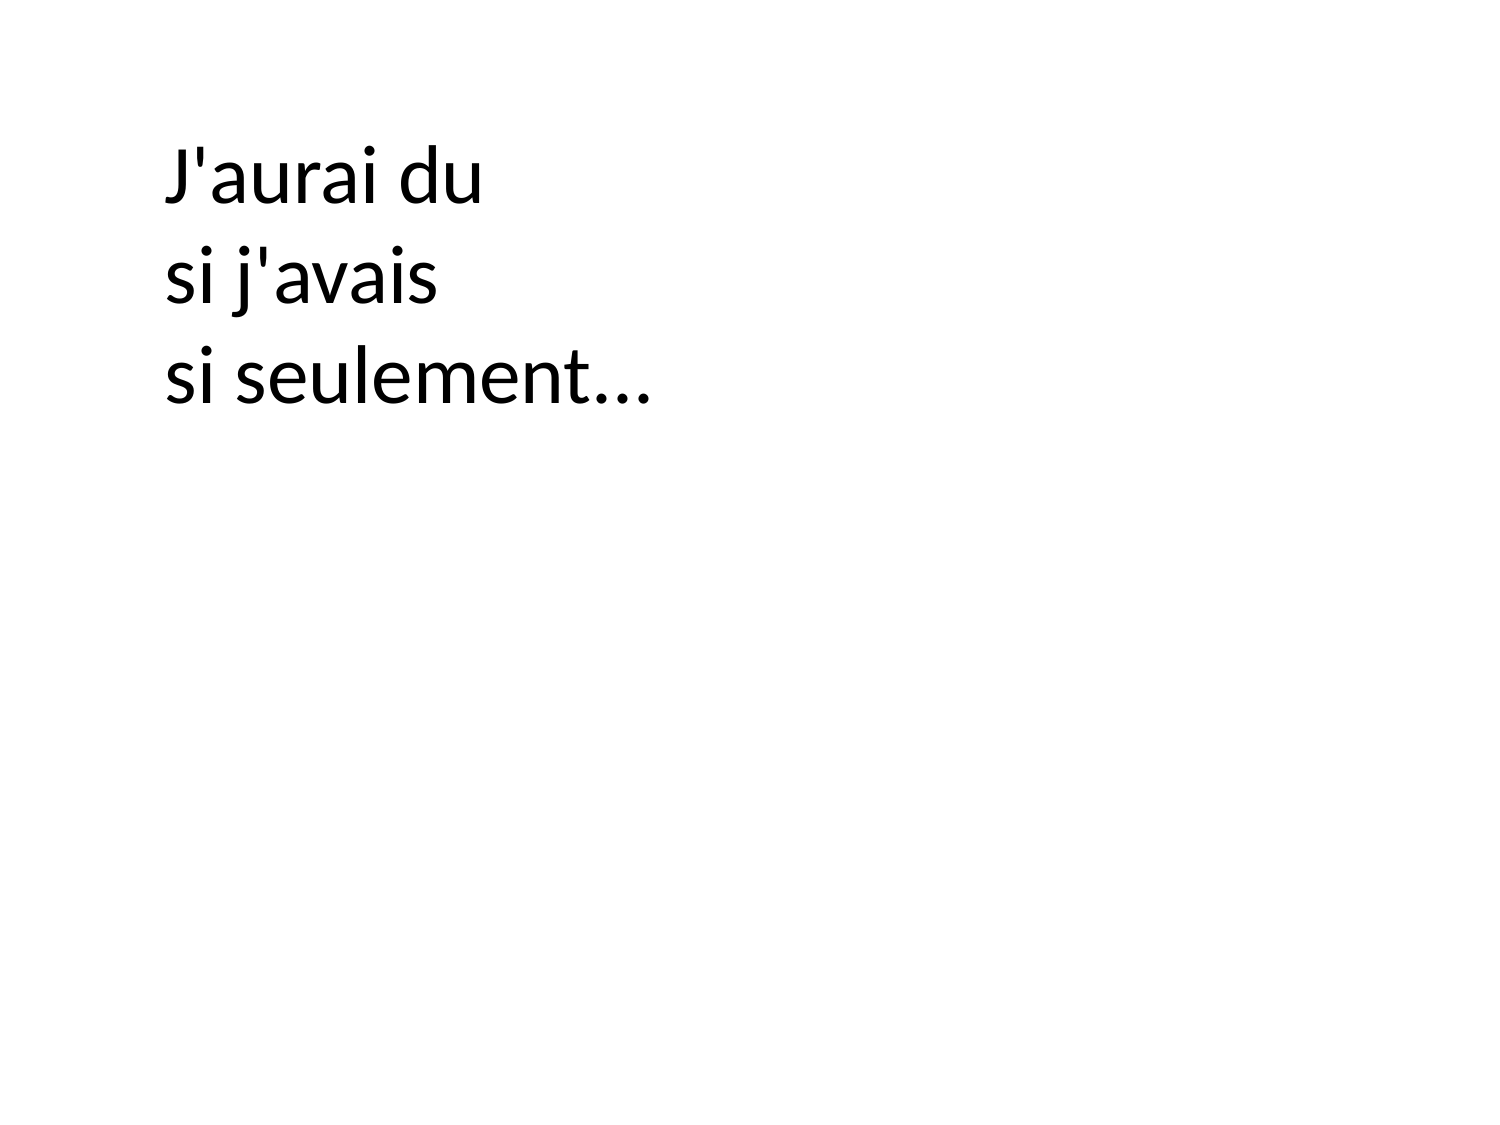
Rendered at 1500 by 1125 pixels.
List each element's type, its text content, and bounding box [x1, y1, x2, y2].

text_box J'aurai du si j'avais si seulement... [149, 112, 900, 428]
